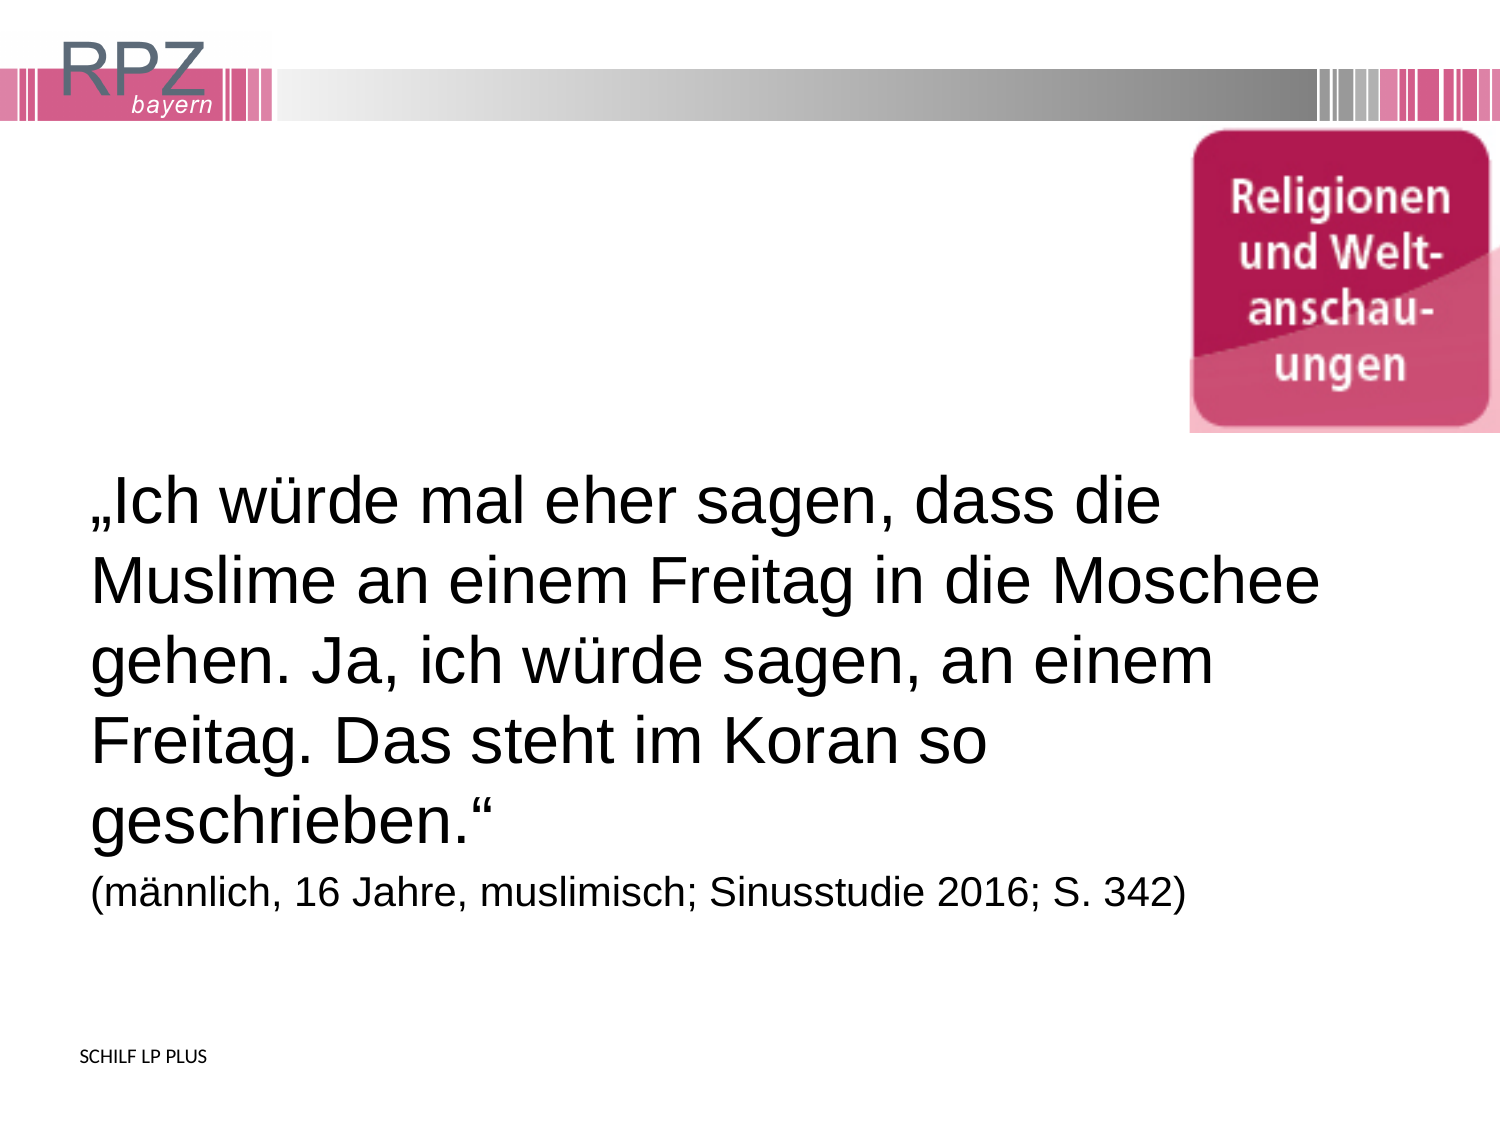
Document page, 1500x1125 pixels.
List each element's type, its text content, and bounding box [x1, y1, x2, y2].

picture [1380, 69, 1439, 121]
picture [1443, 69, 1500, 121]
picture [1189, 125, 1500, 433]
picture [1319, 69, 1379, 121]
list „Ich würde mal eher sagen, dass die Muslime an einem Freitag in die Moschee gehen. Ja, ich würde sagen, an einem Freitag. Das steht im Koran so geschrieben.“ (männlich, 16 Jahre, muslimisch; Sinusstudie 2016; S. 342) [75, 262, 1425, 1005]
picture [0, 31, 272, 121]
